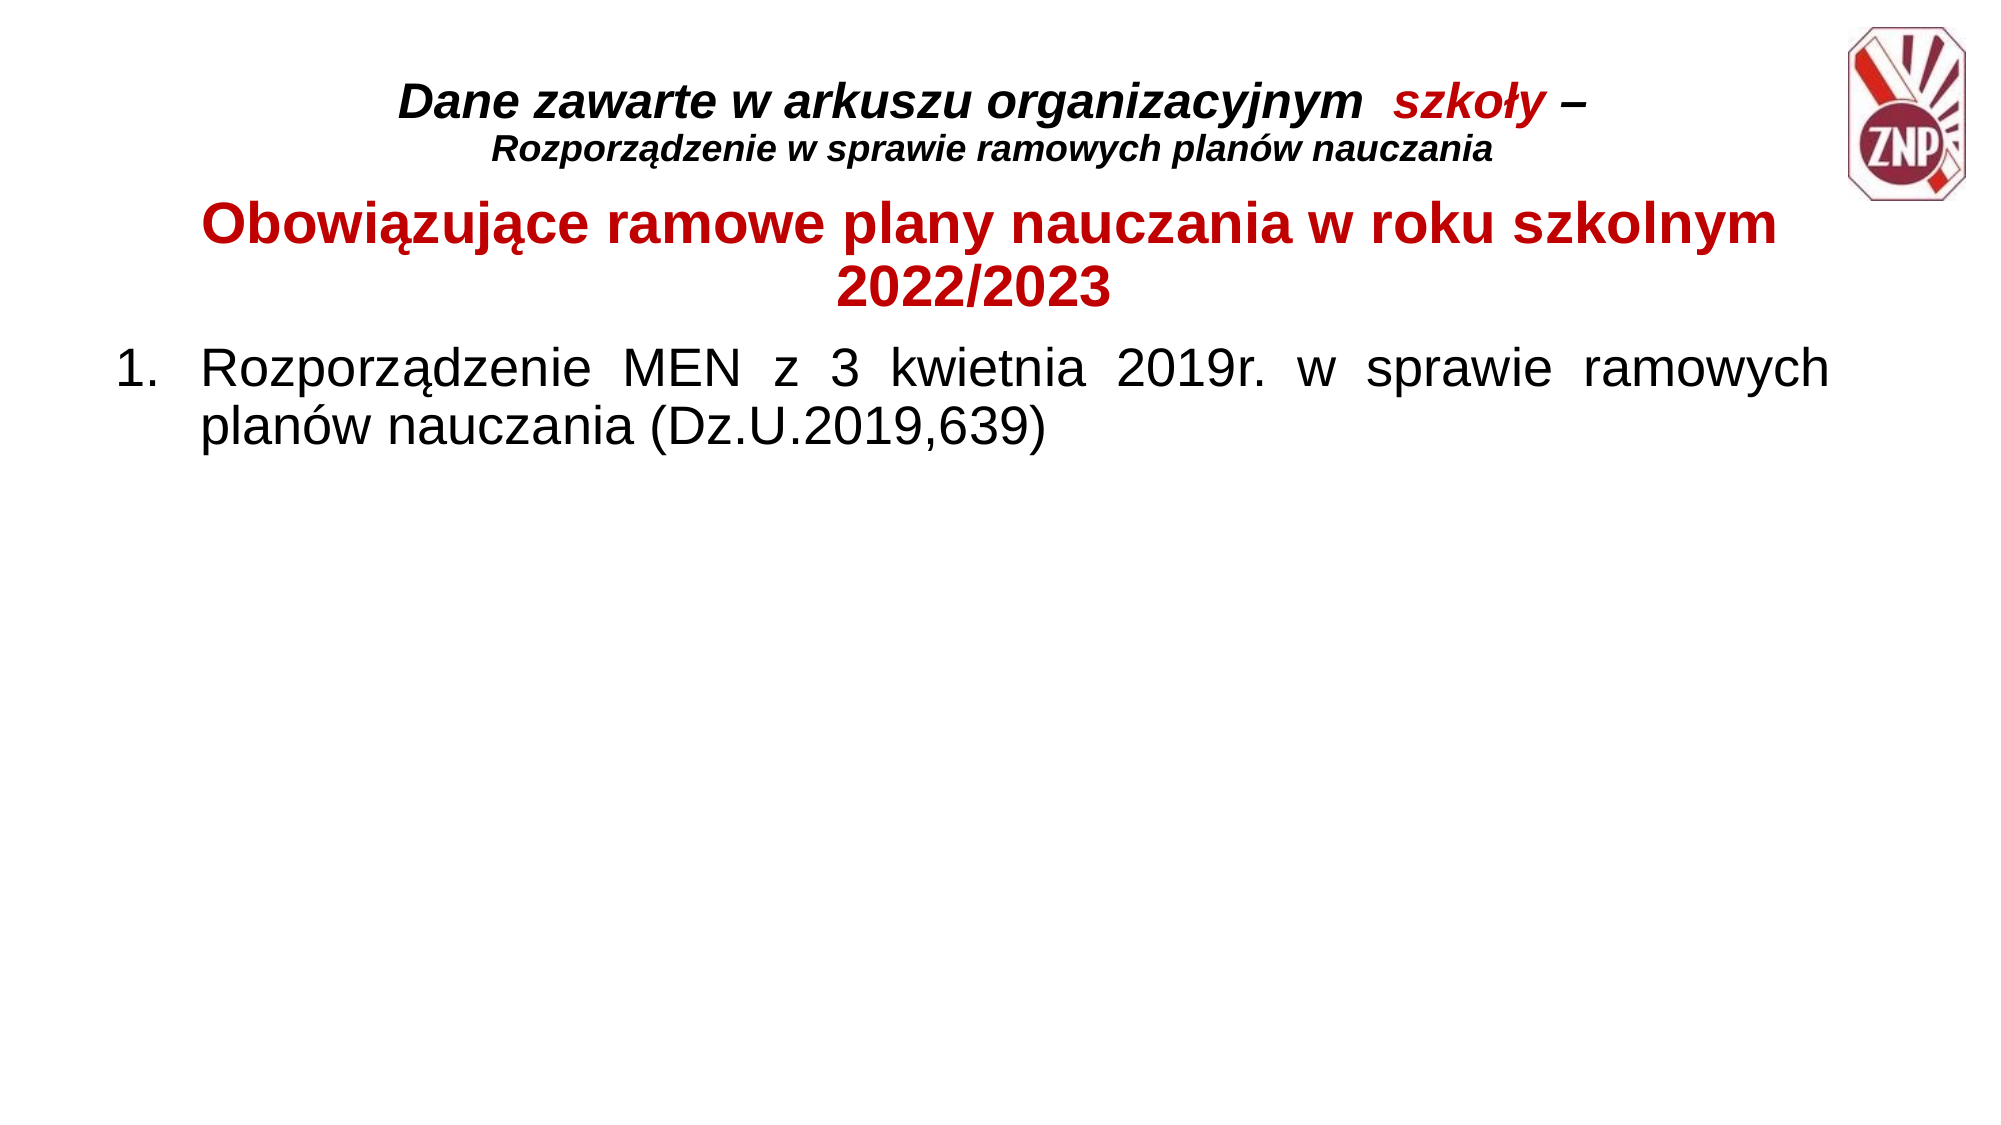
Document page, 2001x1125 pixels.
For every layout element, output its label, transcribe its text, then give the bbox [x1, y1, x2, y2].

list Obowiązujące ramowe plany nauczania w roku szkolnym 2022/2023 Rozporządzenie MEN z 3 kwietnia 2019r. w sprawie ramowych planów nauczania (Dz.U.2019,639) [100, 185, 1849, 1002]
title Dane zawarte w arkuszu organizacyjnym szkoły – Rozporządzenie w sprawie ramowych planów nauczania [137, 59, 1848, 185]
picture [1848, 27, 1966, 201]
